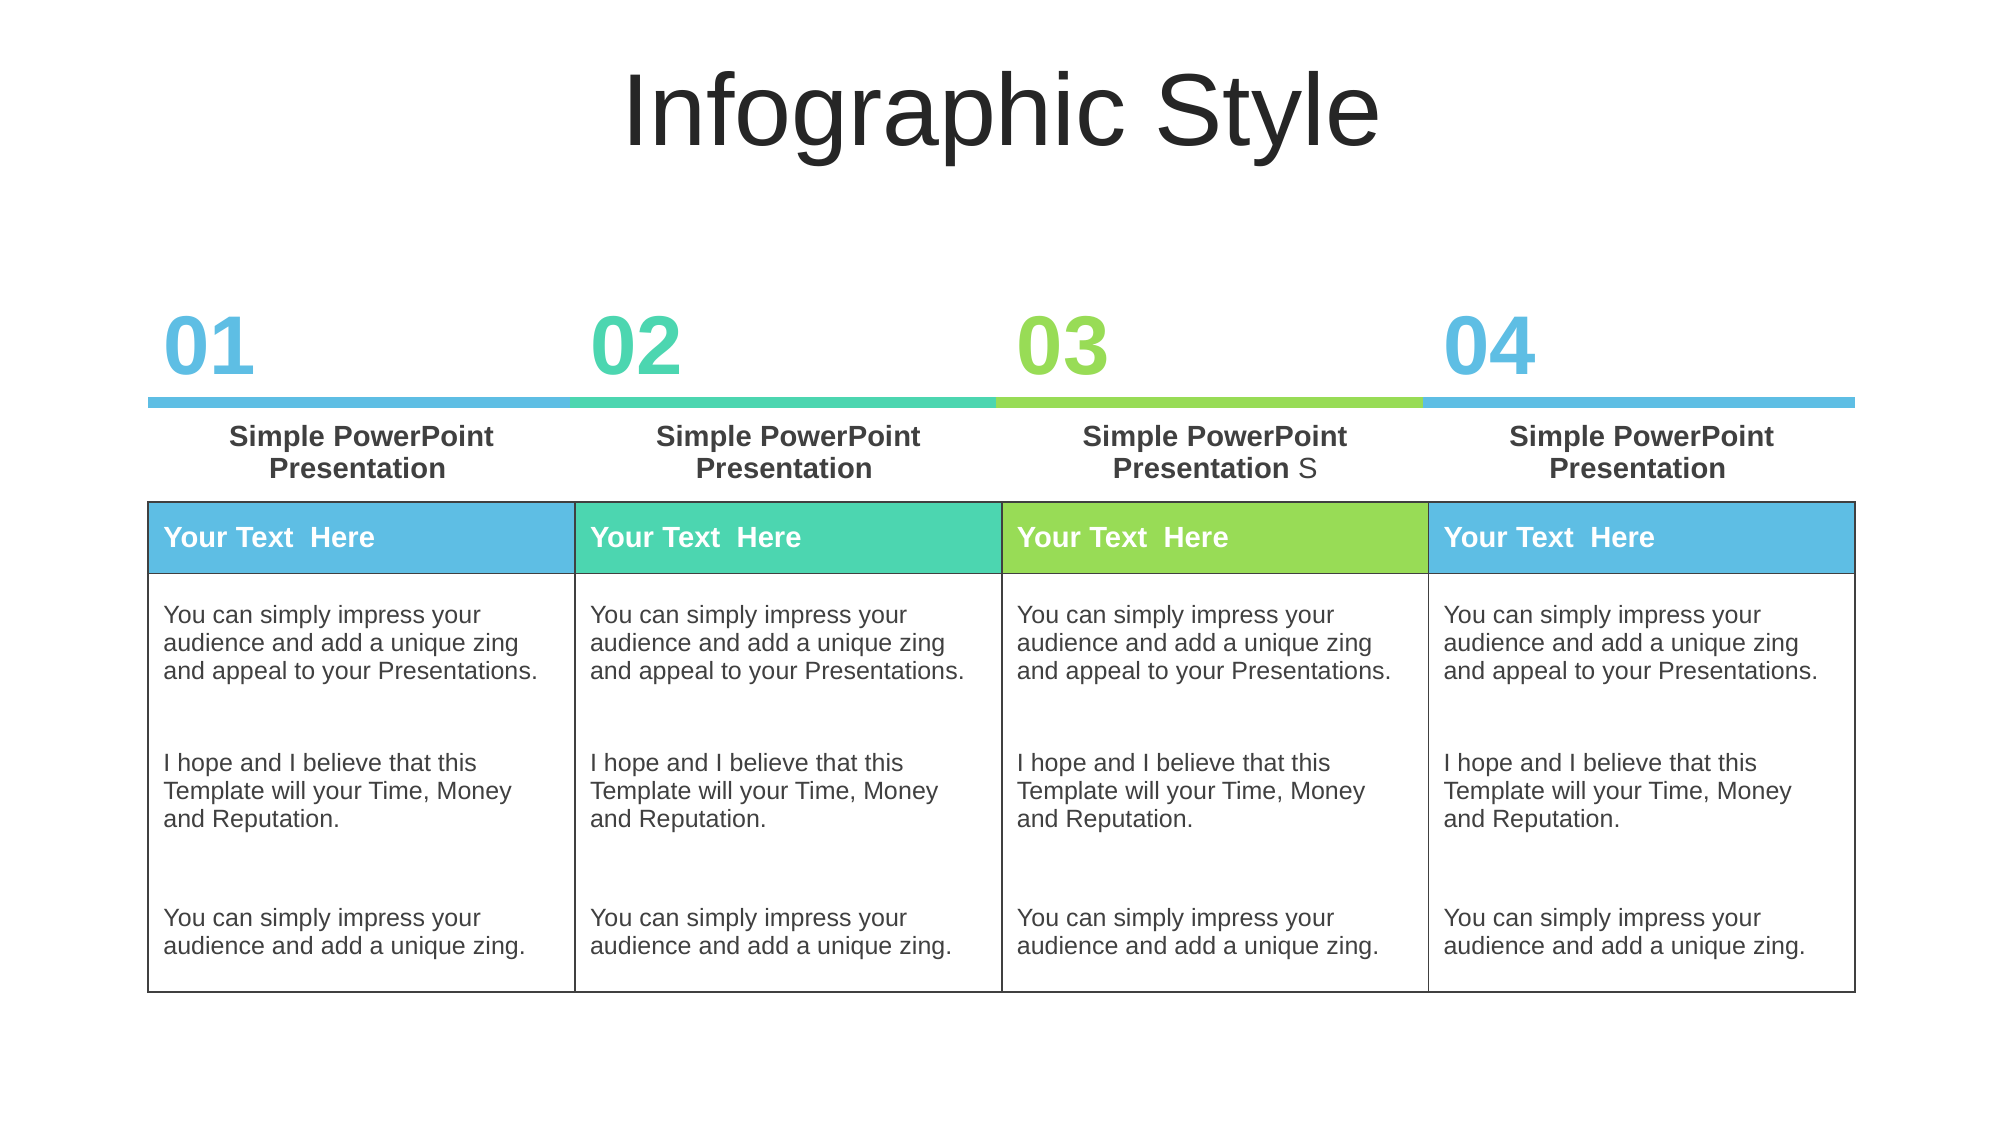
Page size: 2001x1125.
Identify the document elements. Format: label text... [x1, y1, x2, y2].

list Infographic Style [53, 55, 1952, 175]
table_cell Your Text Here [149, 503, 574, 573]
table_cell You can simply impress your audience and add a unique zing. [1003, 871, 1428, 991]
table_header 02 [581, 288, 996, 397]
table_cell You can simply impress your audience and add a unique zing. [1429, 871, 1854, 991]
table_cell You can simply impress your audience and add a unique zing and appeal to your Presentations. [1429, 574, 1854, 711]
table_header 03 [1007, 288, 1423, 397]
table_cell I hope and I believe that this Template will your Time, Money and Reputation. [1429, 711, 1854, 871]
table_cell Your Text Here [1003, 503, 1428, 573]
table_cell You can simply impress your audience and add a unique zing and appeal to your Presentations. [576, 574, 1001, 711]
table_cell Your Text Here [1429, 503, 1854, 573]
table_header 04 [1434, 288, 1855, 397]
table_header 01 [148, 288, 570, 397]
table_cell You can simply impress your audience and add a unique zing and appeal to your Presentations. [149, 574, 574, 711]
table_cell I hope and I believe that this Template will your Time, Money and Reputation. [576, 711, 1001, 871]
table_cell Your Text Here [576, 503, 1001, 573]
table_cell Simple PowerPoint Presentation [148, 408, 570, 501]
table_cell Simple PowerPoint Presentation S [1007, 408, 1423, 501]
table_cell You can simply impress your audience and add a unique zing. [576, 871, 1001, 991]
table_cell You can simply impress your audience and add a unique zing and appeal to your Presentations. [1003, 574, 1428, 711]
table_cell Simple PowerPoint Presentation [581, 408, 996, 501]
table_cell You can simply impress your audience and add a unique zing. [149, 871, 574, 991]
table_cell I hope and I believe that this Template will your Time, Money and Reputation. [149, 711, 574, 871]
table_cell I hope and I believe that this Template will your Time, Money and Reputation. [1003, 711, 1428, 871]
table_cell Simple PowerPoint Presentation [1434, 408, 1855, 501]
